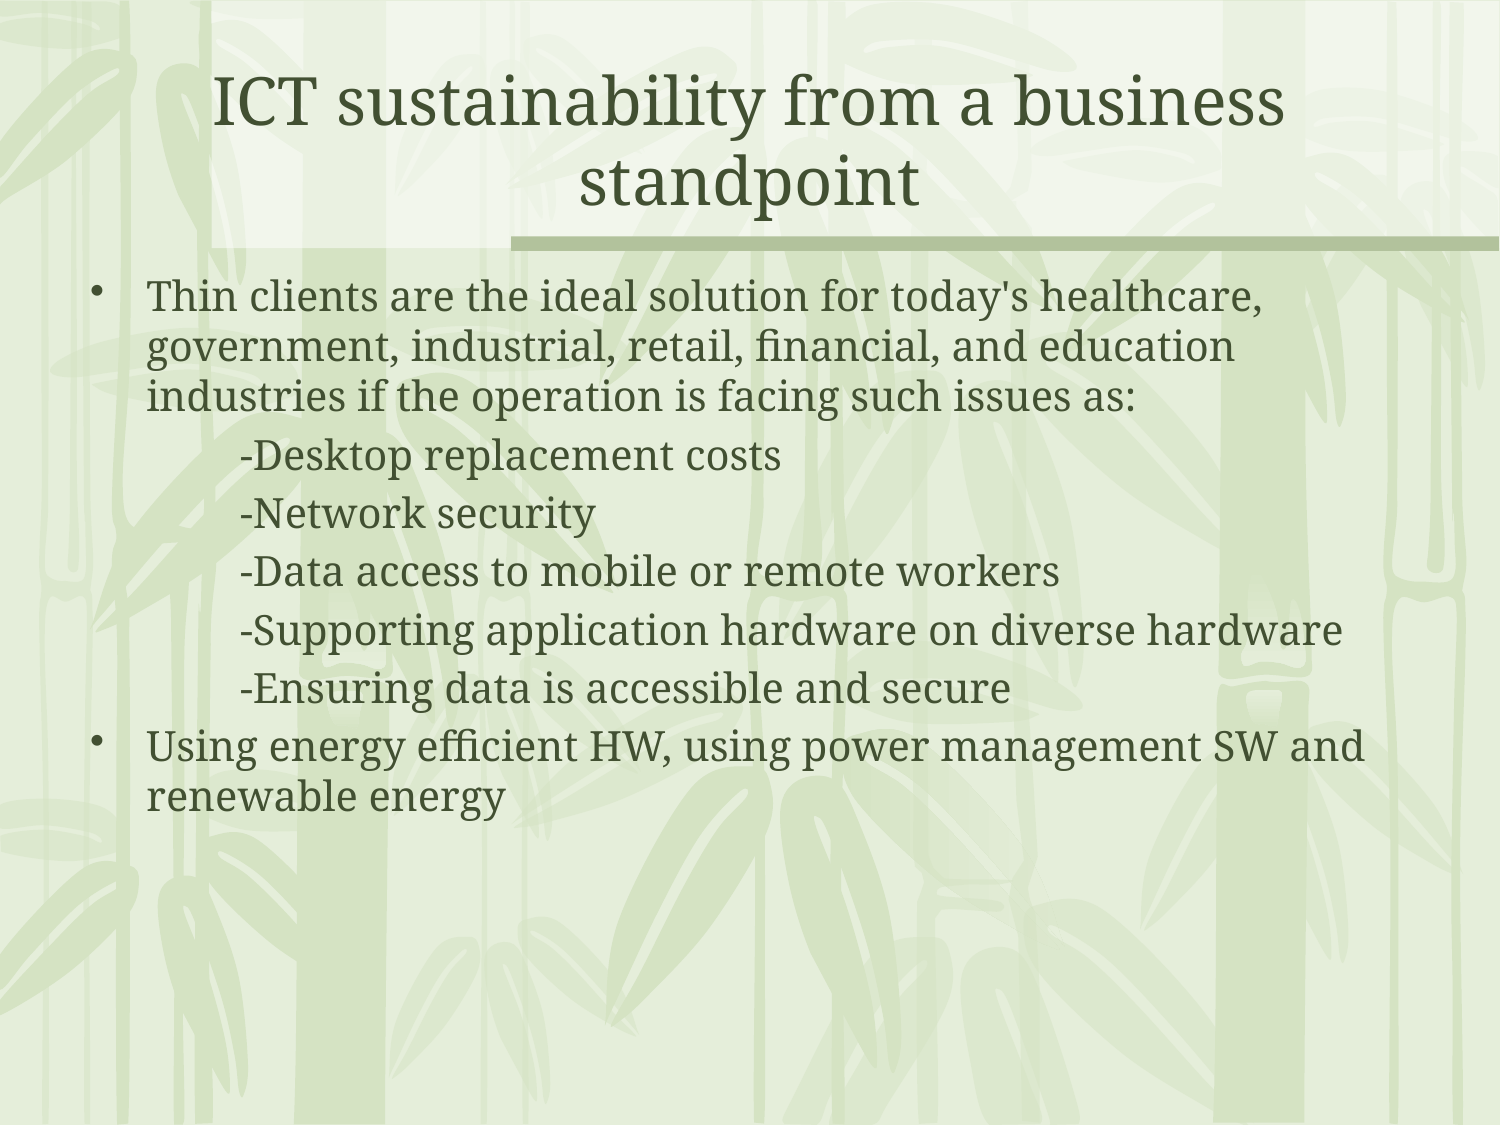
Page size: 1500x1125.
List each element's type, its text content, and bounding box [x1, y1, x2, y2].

title ICT sustainability from a business standpoint [74, 44, 1426, 233]
list Thin clients are the ideal solution for today's healthcare, government, industrial, retail, financial, and education industries if the operation is facing such issues as: -Desktop replacement costs -Network security -Data access to mobile or remote workers -Supporting application hardware on diverse hardware -Ensuring data is accessible and secure Using energy efficient HW, using power management SW and renewable energy [74, 262, 1426, 1006]
